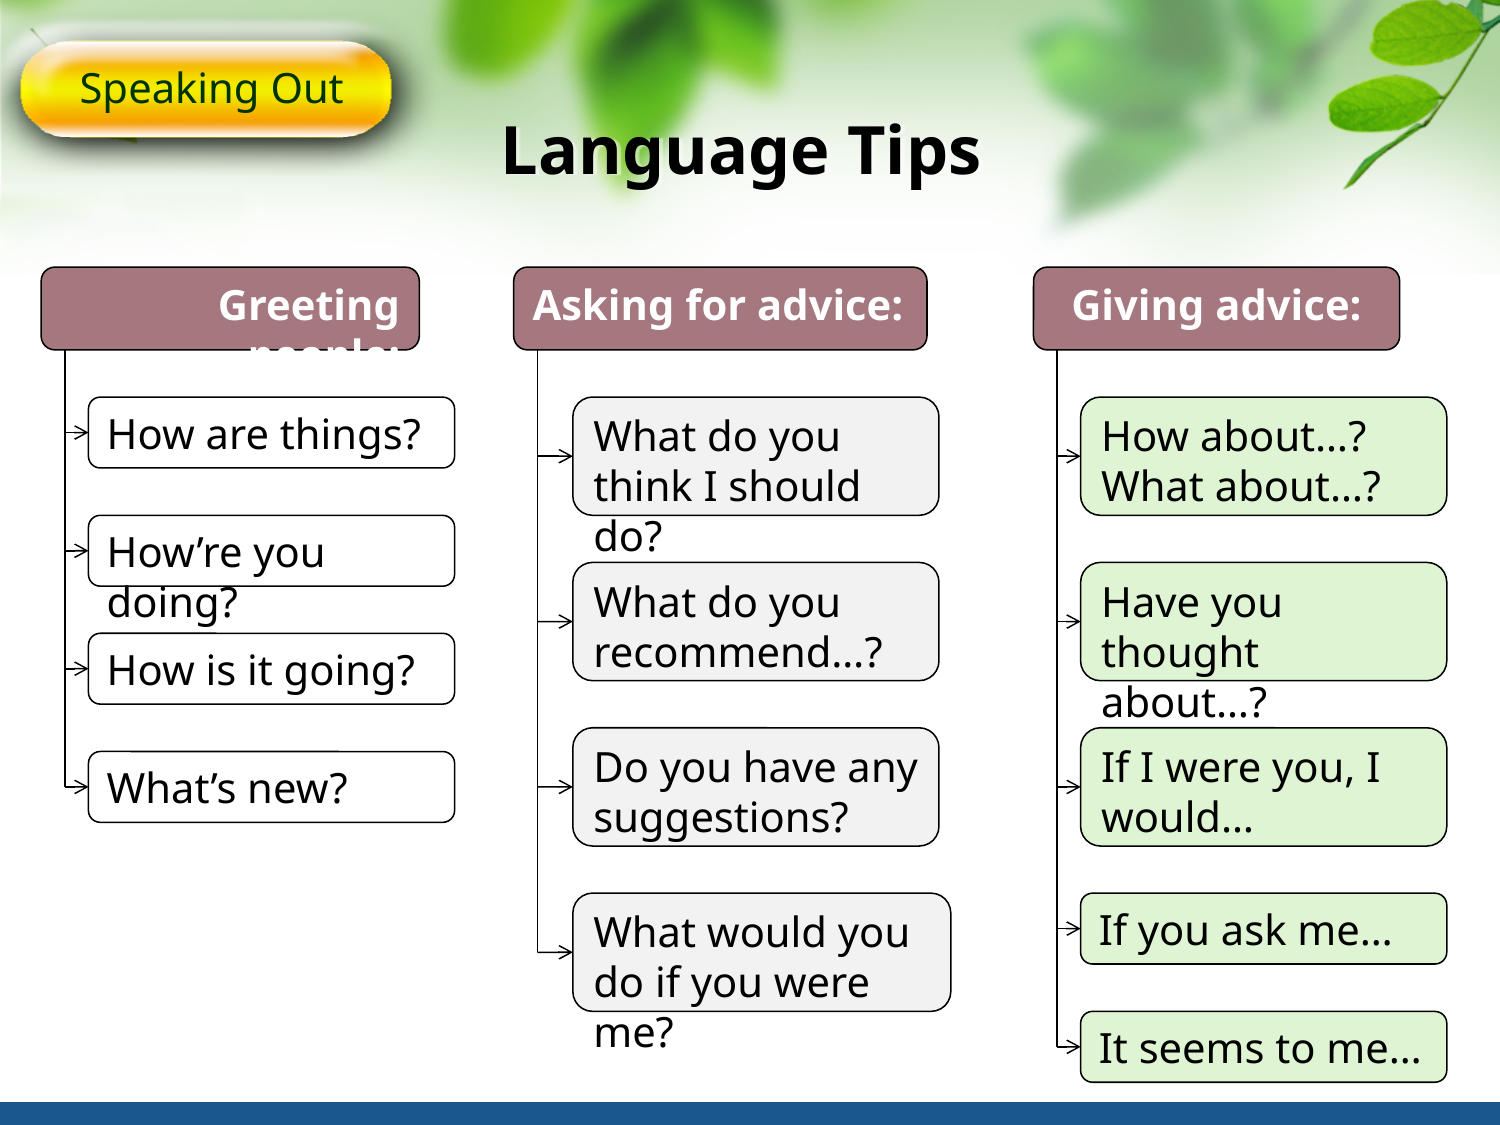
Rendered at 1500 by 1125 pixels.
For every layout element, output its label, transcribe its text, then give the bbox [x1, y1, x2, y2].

text_box If you ask me… [1080, 893, 1447, 965]
text_box Have you thought about…? [1080, 562, 1447, 681]
text_box If I were you, I would… [1080, 727, 1447, 847]
text_box How about…? What about…? [1080, 397, 1447, 516]
text_box What do you think I should do? [572, 397, 939, 516]
text_box It seems to me… [1080, 1011, 1447, 1083]
text_box How’re you doing? [88, 515, 455, 587]
text_box Do you have any suggestions? [572, 727, 939, 847]
picture [0, 0, 1500, 275]
text_box How is it going? [88, 633, 455, 705]
text_box Giving advice: [1033, 267, 1400, 350]
text_box Asking for advice: [513, 267, 927, 350]
text_box What’s new? [88, 751, 455, 823]
title Language Tips [147, 101, 1336, 195]
text_box What do you recommend…? [572, 562, 939, 681]
text_box Greeting people: [41, 267, 420, 350]
text_box How are things? [88, 397, 455, 468]
text_box What would you do if you were me? [572, 893, 951, 1012]
